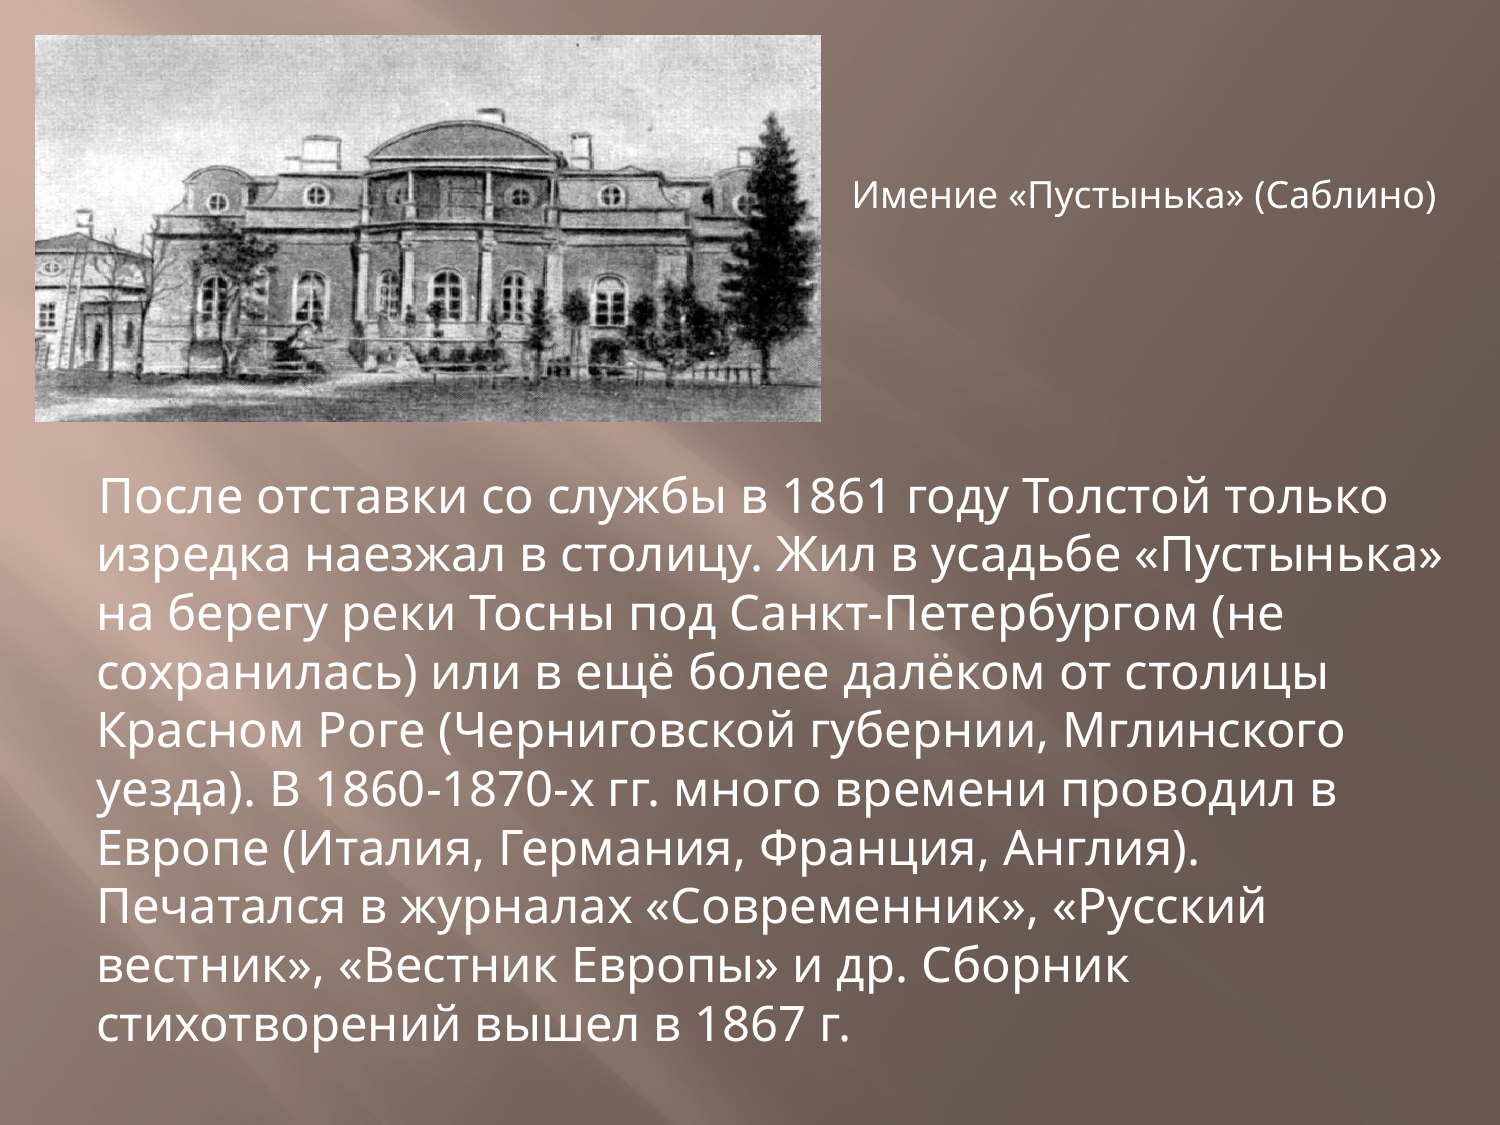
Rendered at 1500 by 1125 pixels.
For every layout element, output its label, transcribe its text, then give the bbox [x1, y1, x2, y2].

list После отставки со службы в 1861 году Толстой только изредка наезжал в столицу. Жил в усадьбе «Пустынька» на берегу реки Тосны под Санкт-Петербургом (не сохранилась) или в ещё более далёком от столицы Красном Роге (Черниговской губернии, Мглинского уезда). В 1860-1870-х гг. много времени проводил в Европе (Италия, Германия, Франция, Англия). Печатался в журналах «Современник», «Русский вестник», «Вестник Европы» и др. Сборник стихотворений вышел в 1867 г. [0, 457, 1465, 1071]
picture [34, 34, 821, 422]
text_box Имение «Пустынька» (Саблино) [865, 163, 1452, 224]
